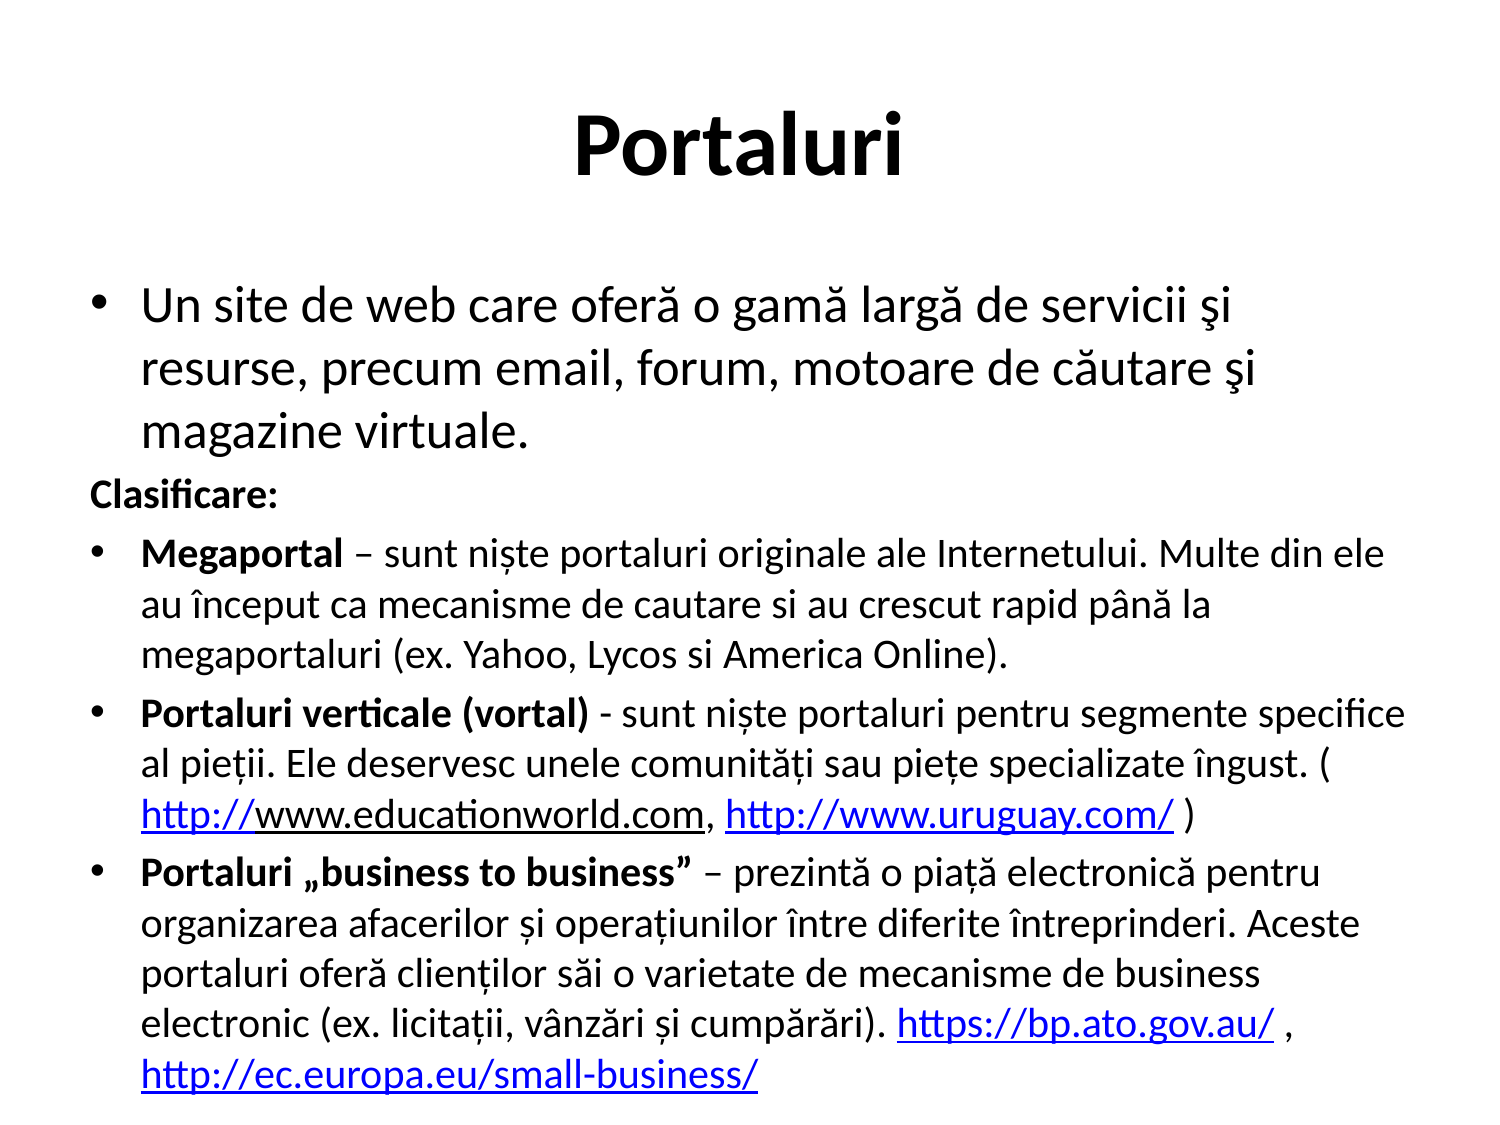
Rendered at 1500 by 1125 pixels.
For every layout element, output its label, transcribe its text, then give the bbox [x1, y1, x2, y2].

title Portaluri [75, 45, 1425, 233]
list Un site de web care oferă o gamă largă de servicii şi resurse, precum email, forum, motoare de căutare şi magazine virtuale. Clasificare: Megaportal – sunt niște portaluri originale ale Internetului. Multe din ele au început ca mecanisme de cautare si au crescut rapid până la megaportaluri (ex. Yahoo, Lycos si America Online). Portaluri verticale (vortal) - sunt niște portaluri pentru segmente specifice al pieții. Ele deservesc unele comunități sau piețe specializate îngust. (http://www.educationworld.com, http://www.uruguay.com/ ) Portaluri „business to business” – prezintă o piață electronică pentru organizarea afacerilor și operațiunilor între diferite întreprinderi. Aceste portaluri oferă clienților săi o varietate de mecanisme de business electronic (ex. licitații, vânzări și cumpărări). https://bp.ato.gov.au/ , http://ec.europa.eu/small-business/ [75, 262, 1425, 1106]
